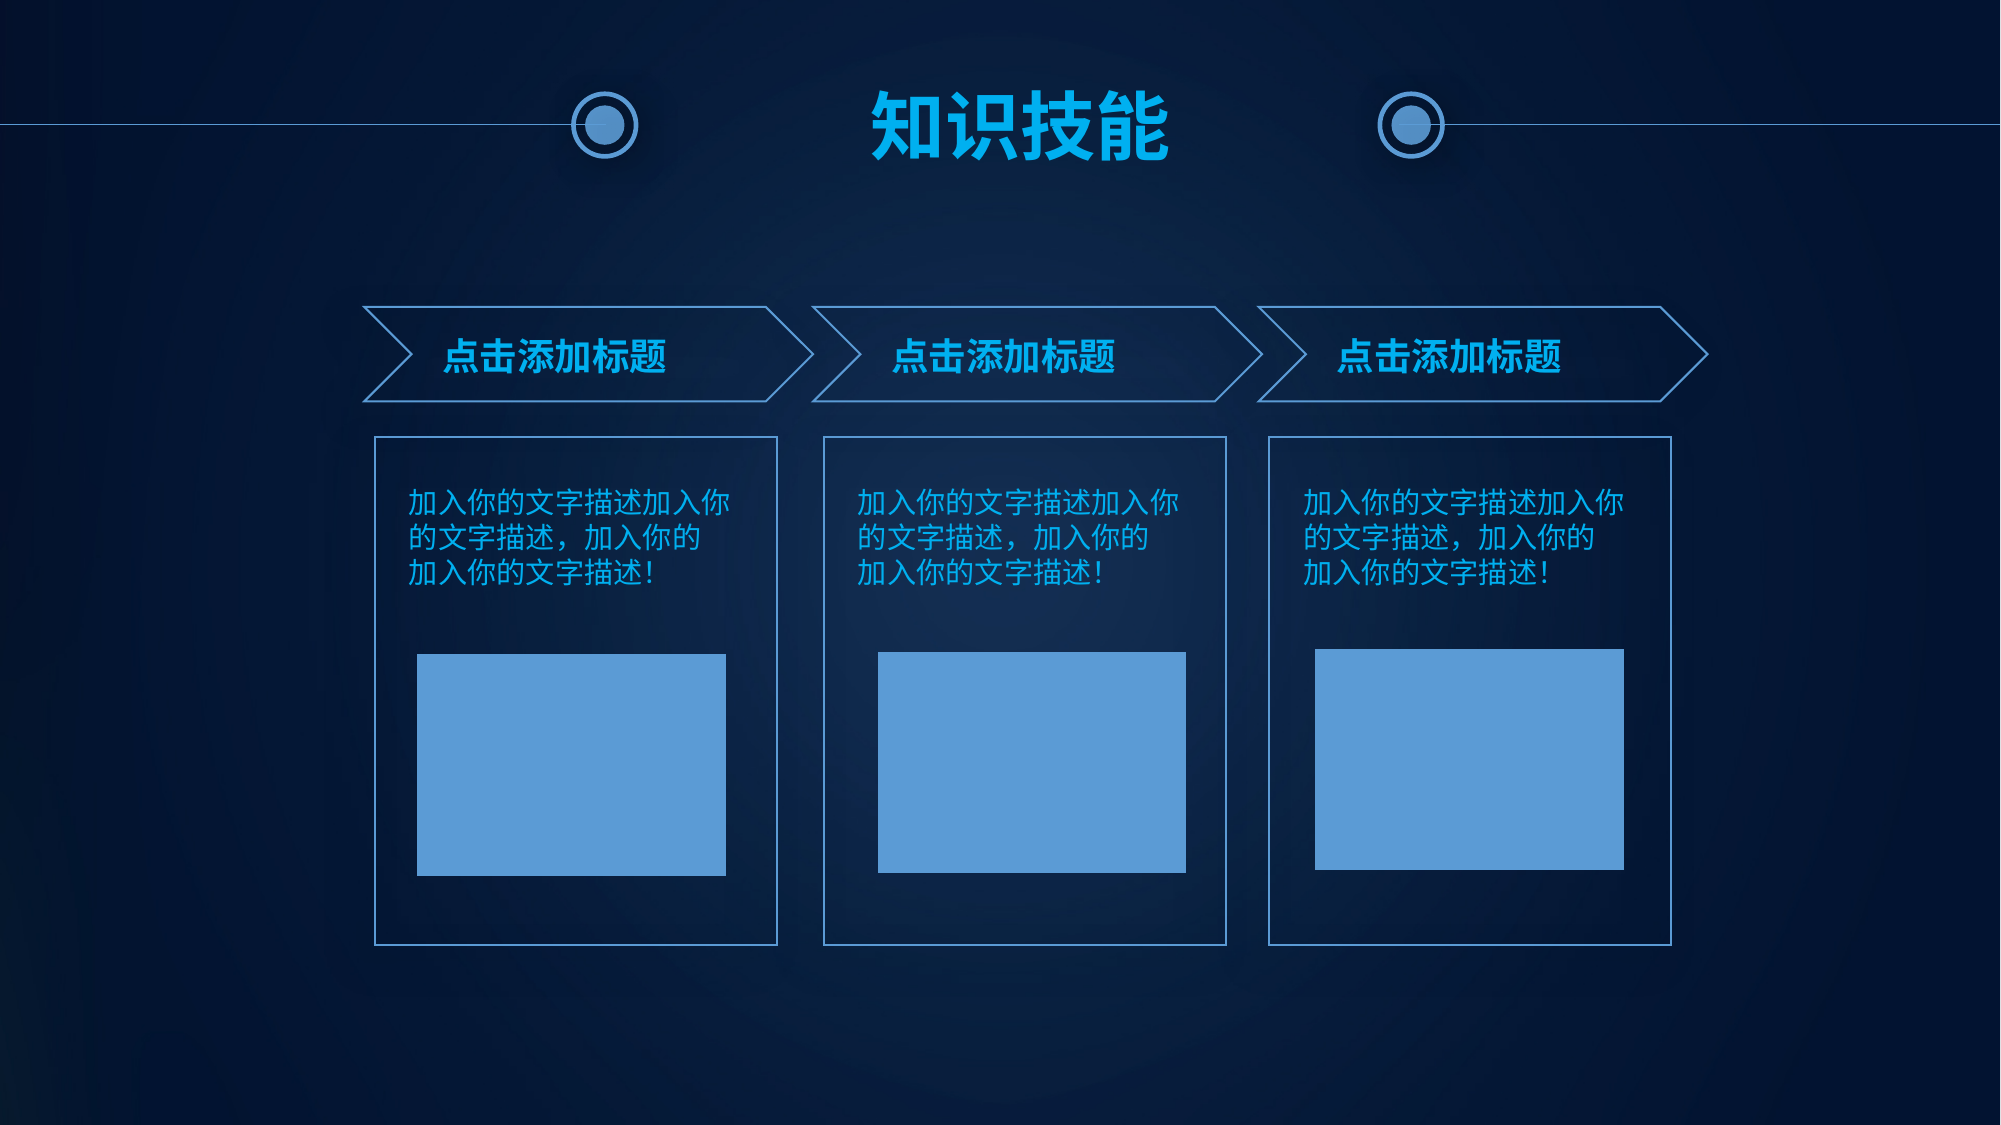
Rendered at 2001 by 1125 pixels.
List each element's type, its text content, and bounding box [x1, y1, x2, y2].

text_box [878, 652, 1186, 873]
text_box [361, 305, 815, 403]
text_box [0, 93, 637, 157]
picture [0, 0, 2001, 1125]
text_box [1256, 305, 1709, 403]
text_box 知识技能 [855, 72, 1185, 177]
text_box [823, 436, 1227, 946]
text_box 点击添加标题 [427, 333, 765, 375]
text_box 加入你的文字描述加入你的文字描述，加入你的 加入你的文字描述！ [843, 484, 1222, 618]
text_box 点击添加标题 [1321, 333, 1660, 375]
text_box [1379, 93, 2000, 157]
text_box [417, 654, 726, 876]
text_box 加入你的文字描述加入你的文字描述，加入你的 加入你的文字描述！ [1288, 484, 1667, 618]
text_box [1315, 649, 1624, 870]
text_box 点击添加标题 [876, 333, 1214, 375]
text_box [810, 305, 1264, 403]
text_box [374, 436, 778, 946]
text_box 加入你的文字描述加入你的文字描述，加入你的 加入你的文字描述！ [394, 484, 773, 618]
text_box [1268, 436, 1672, 946]
